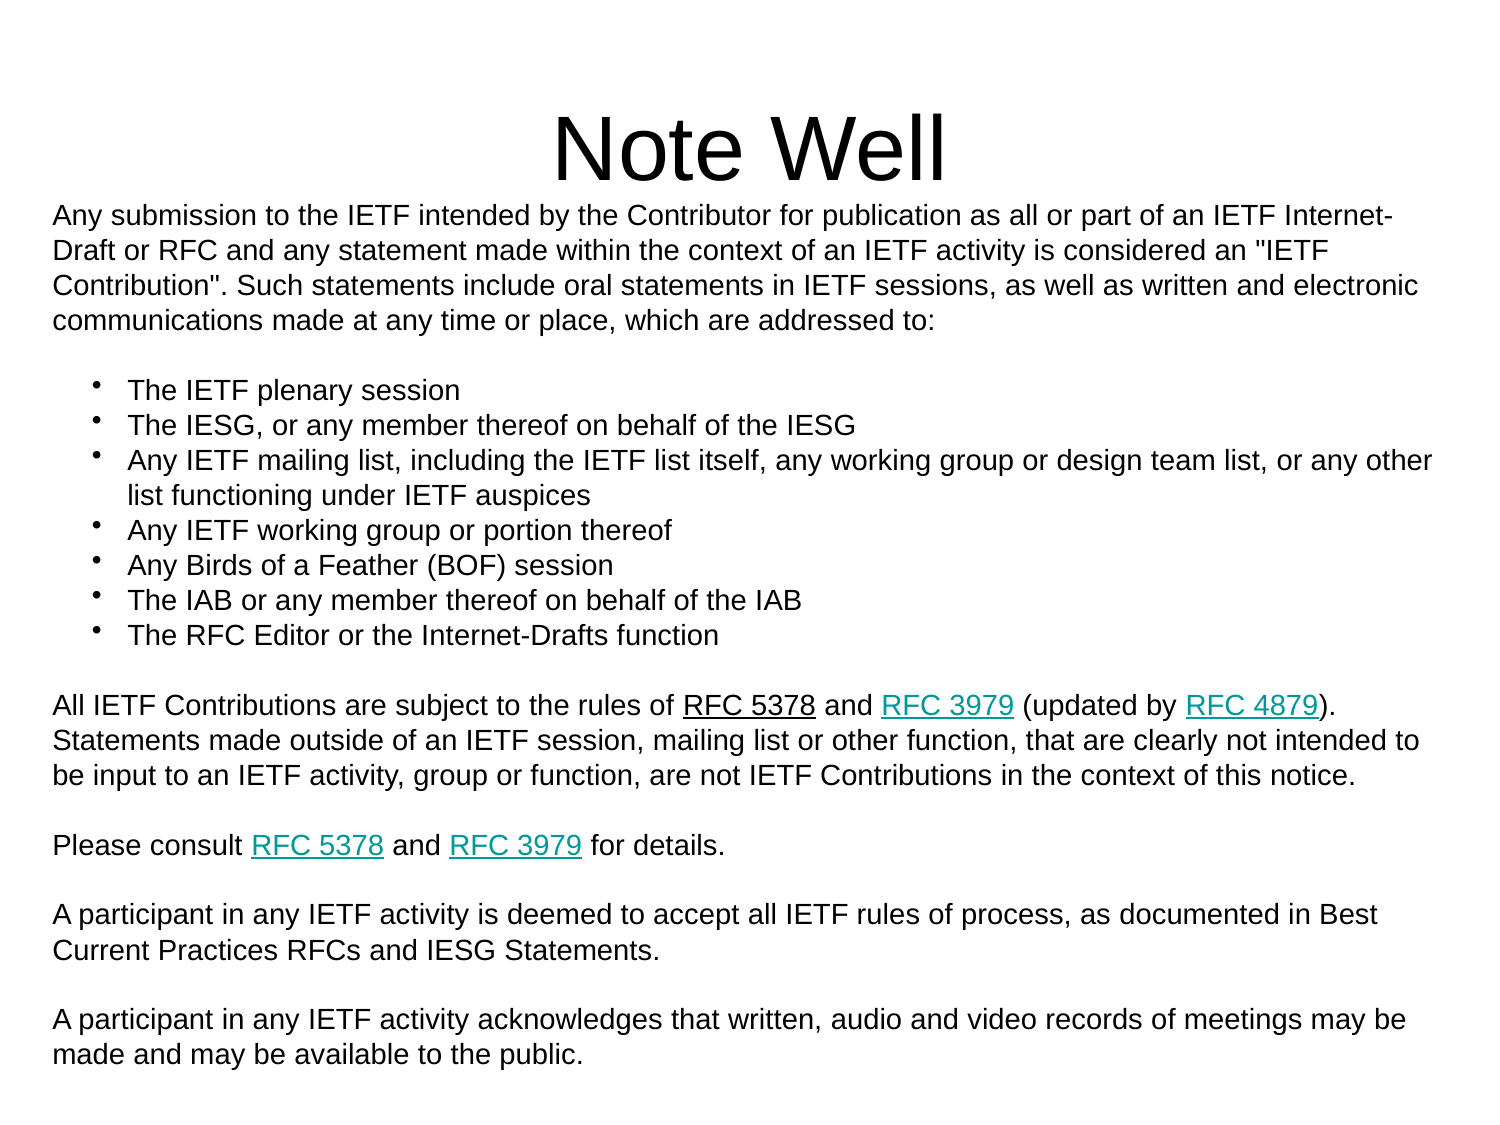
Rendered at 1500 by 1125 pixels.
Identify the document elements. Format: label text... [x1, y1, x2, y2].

text_box Any submission to the IETF intended by the Contributor for publication as all or part of an IETF Internet-Draft or RFC and any statement made within the context of an IETF activity is considered an "IETF Contribution". Such statements include oral statements in IETF sessions, as well as written and electronic communications made at any time or place, which are addressed to: The IETF plenary session The IESG, or any member thereof on behalf of the IESG Any IETF mailing list, including the IETF list itself, any working group or design team list, or any other list functioning under IETF auspices Any IETF working group or portion thereof Any Birds of a Feather (BOF) session The IAB or any member thereof on behalf of the IAB The RFC Editor or the Internet-Drafts function All IETF Contributions are subject to the rules of RFC 5378 and RFC 3979 (updated by RFC 4879). Statements made outside of an IETF session, mailing list or other function, that are clearly not intended to be input to an IETF activity, group or function, are not IETF Contributions in the context of this notice. Please consult RFC 5378 and RFC 3979 for details. A participant in any IETF activity is deemed to accept all IETF rules of process, as documented in Best Current Practices RFCs and IESG Statements. A participant in any IETF activity acknowledges that written, audio and video records of meetings may be made and may be available to the public. [37, 154, 1463, 1078]
title Note Well [75, 50, 1425, 154]
